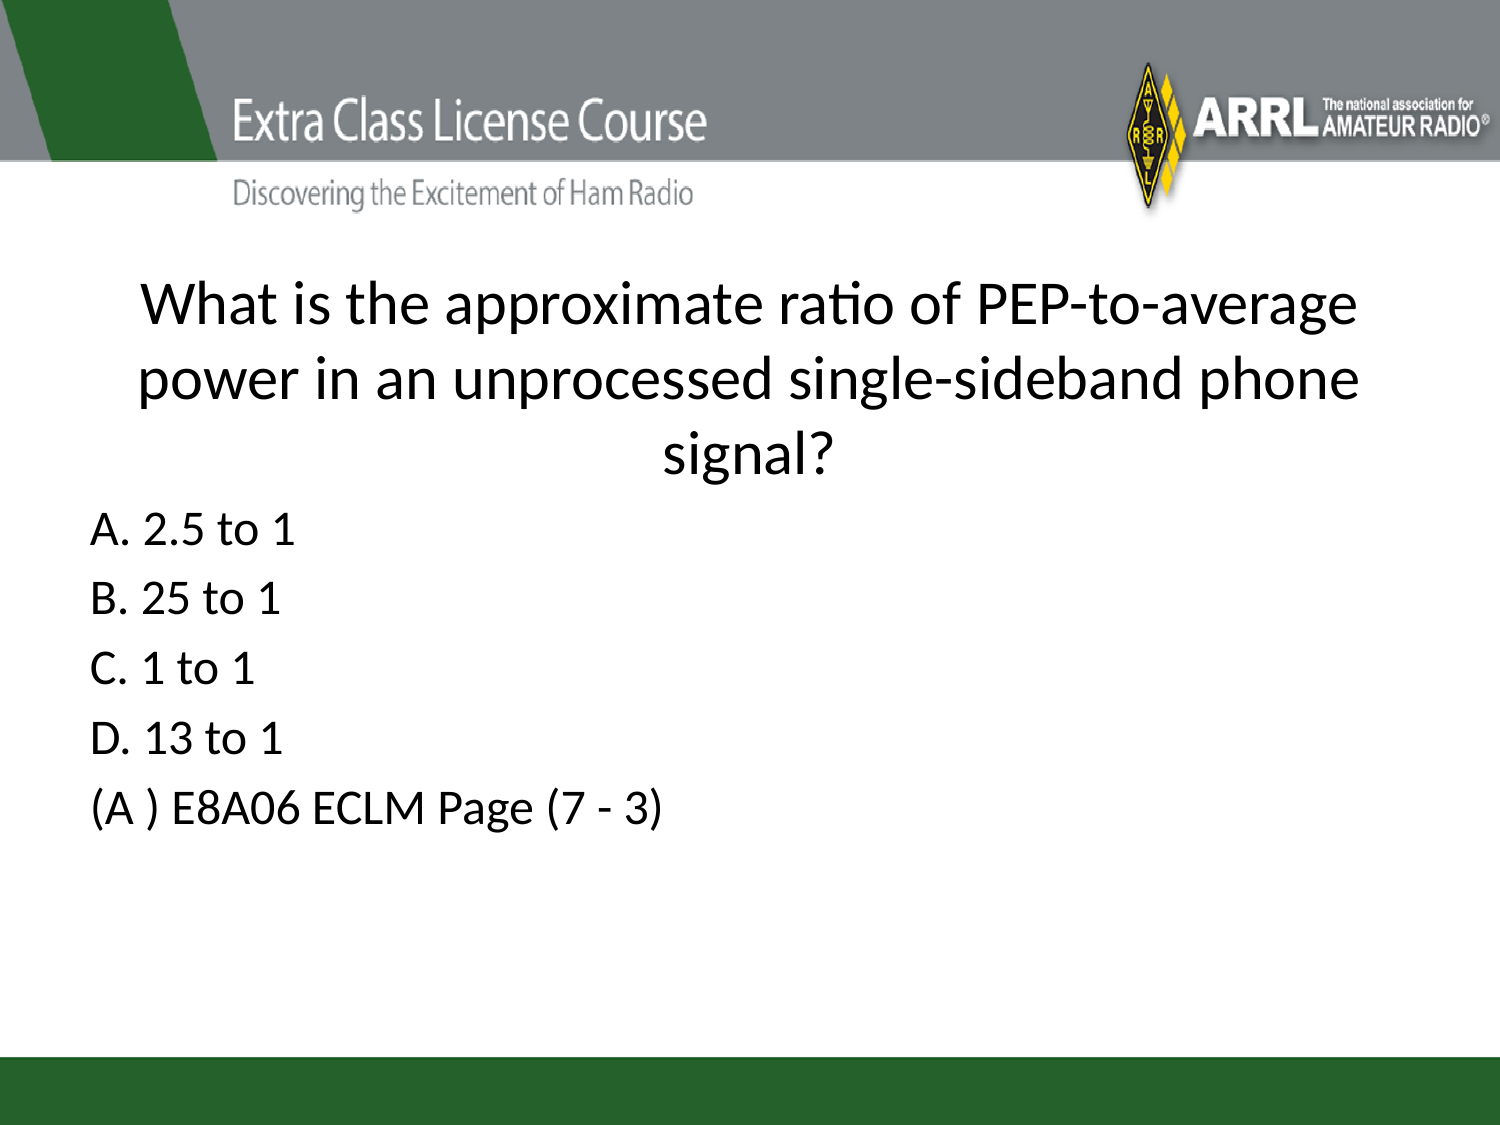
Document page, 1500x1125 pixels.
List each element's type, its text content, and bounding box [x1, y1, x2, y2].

list A. 2.5 to 1 B. 25 to 1 C. 1 to 1 D. 13 to 1 (A ) E8A06 ECLM Page (7 - 3) [75, 487, 1425, 1005]
title What is the approximate ratio of PEP-to-average power in an unprocessed single-sideband phone signal? [75, 254, 1425, 435]
picture [0, 0, 1500, 1125]
